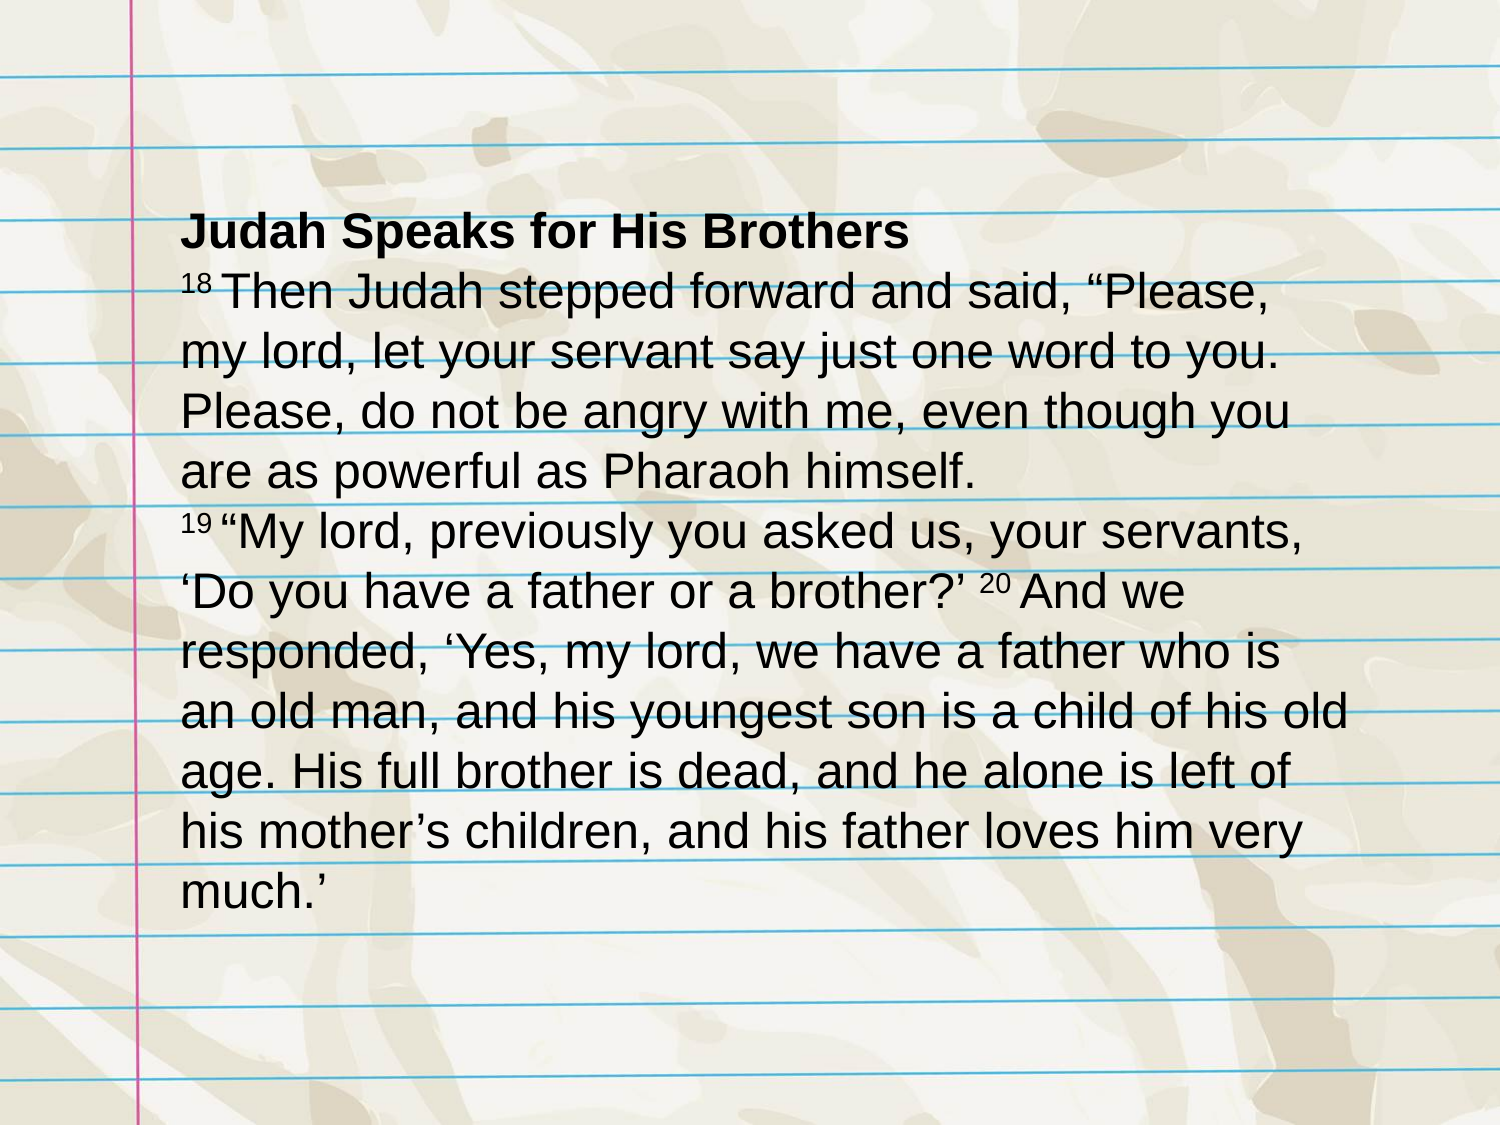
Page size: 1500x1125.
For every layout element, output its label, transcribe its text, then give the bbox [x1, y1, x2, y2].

picture [0, 0, 1500, 1125]
text_box Judah Speaks for His Brothers 18 Then Judah stepped forward and said, “Please, my lord, let your servant say just one word to you. Please, do not be angry with me, even though you are as powerful as Pharaoh himself. 19 “My lord, previously you asked us, your servants, ‘Do you have a father or a brother?’ 20 And we responded, ‘Yes, my lord, we have a father who is an old man, and his youngest son is a child of his old age. His full brother is dead, and he alone is left of his mother’s children, and his father loves him very much.’ [165, 191, 1366, 927]
